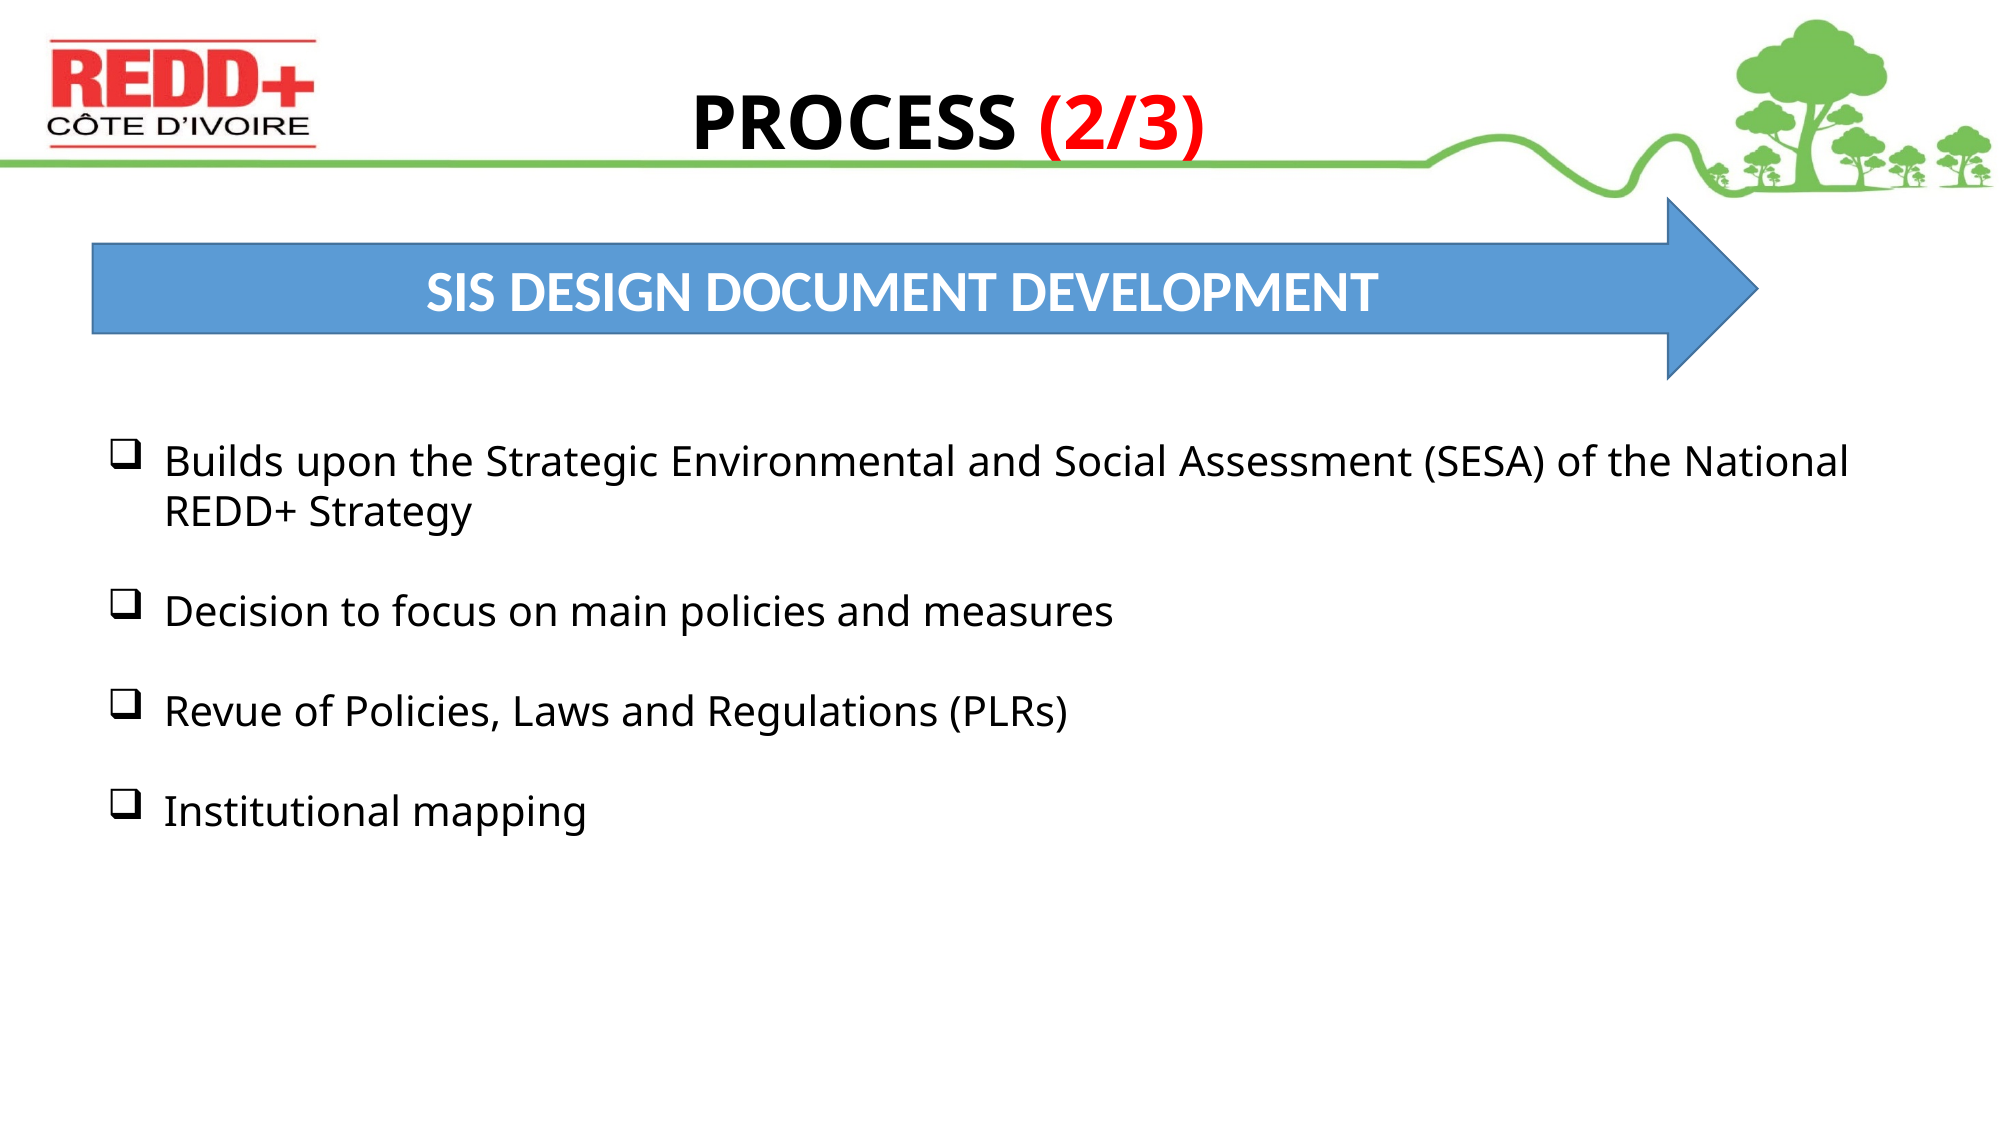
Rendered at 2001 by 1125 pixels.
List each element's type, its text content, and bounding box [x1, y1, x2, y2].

text_box Builds upon the Strategic Environmental and Social Assessment (SESA) of the National REDD+ Strategy Decision to focus on main policies and measures Revue of Policies, Laws and Regulations (PLRs) Institutional mapping [92, 427, 1866, 842]
picture [0, 0, 2000, 200]
text_box SIS DESIGN DOCUMENT DEVELOPMENT [91, 200, 1760, 381]
